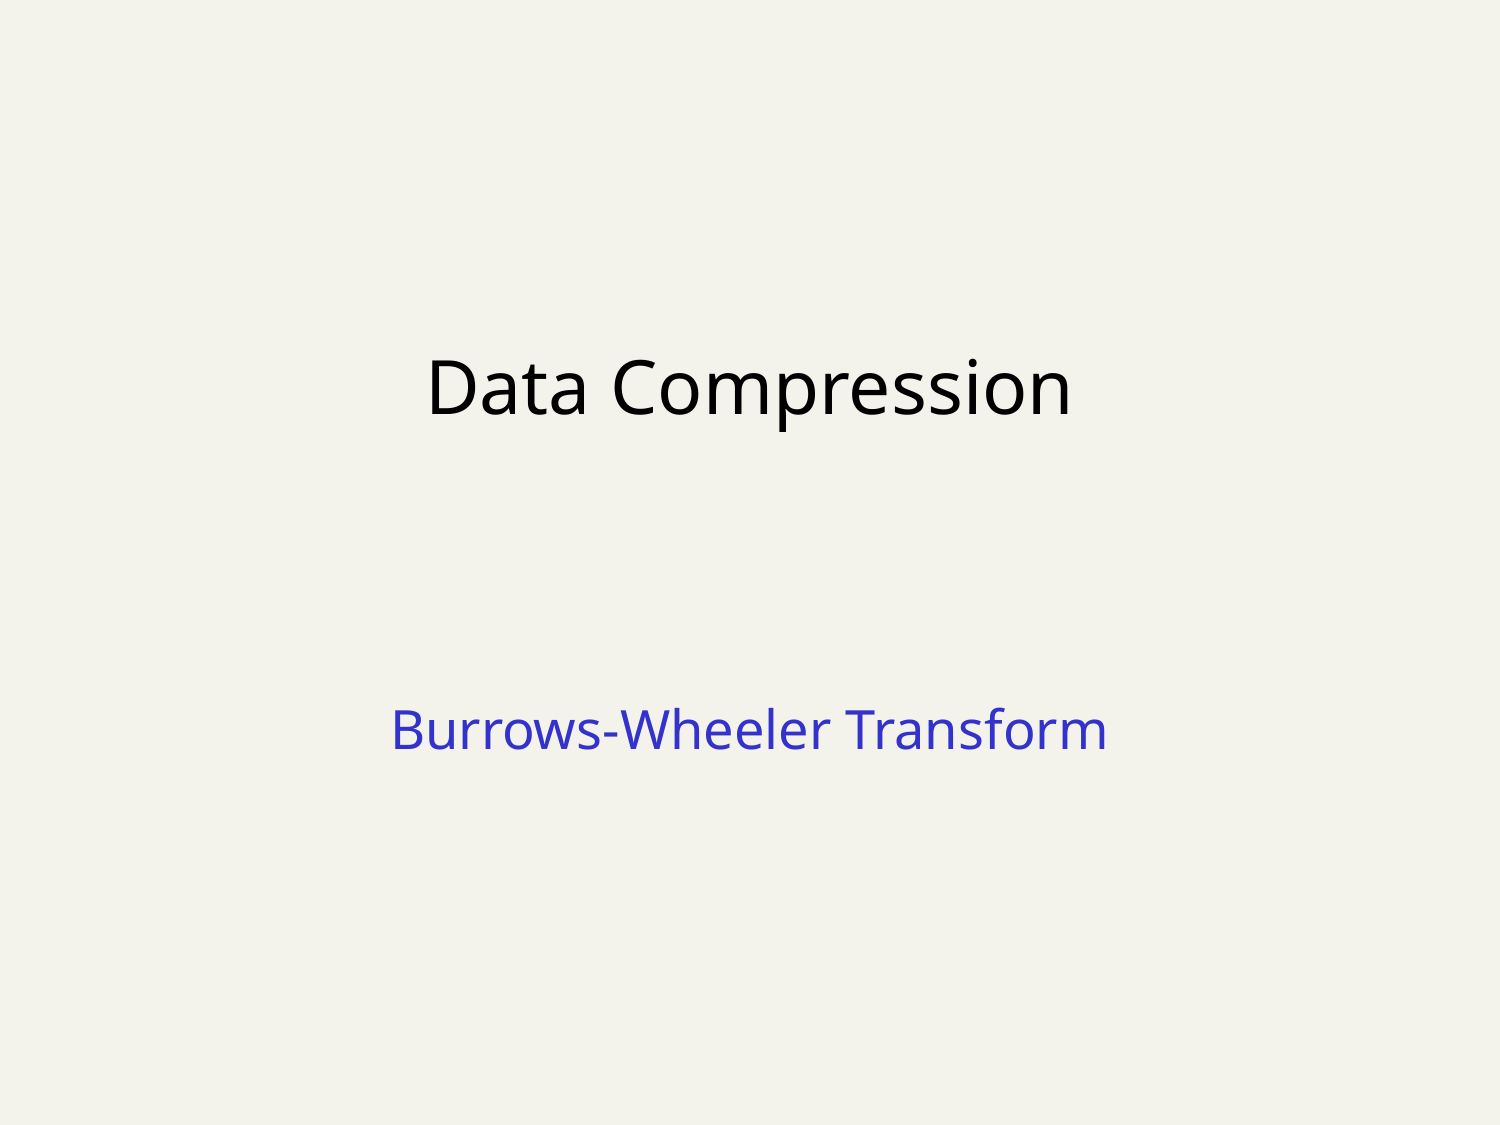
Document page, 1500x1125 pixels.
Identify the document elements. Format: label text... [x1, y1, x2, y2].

title Data Compression [112, 249, 1388, 438]
subtitle Burrows-Wheeler Transform [224, 687, 1276, 976]
